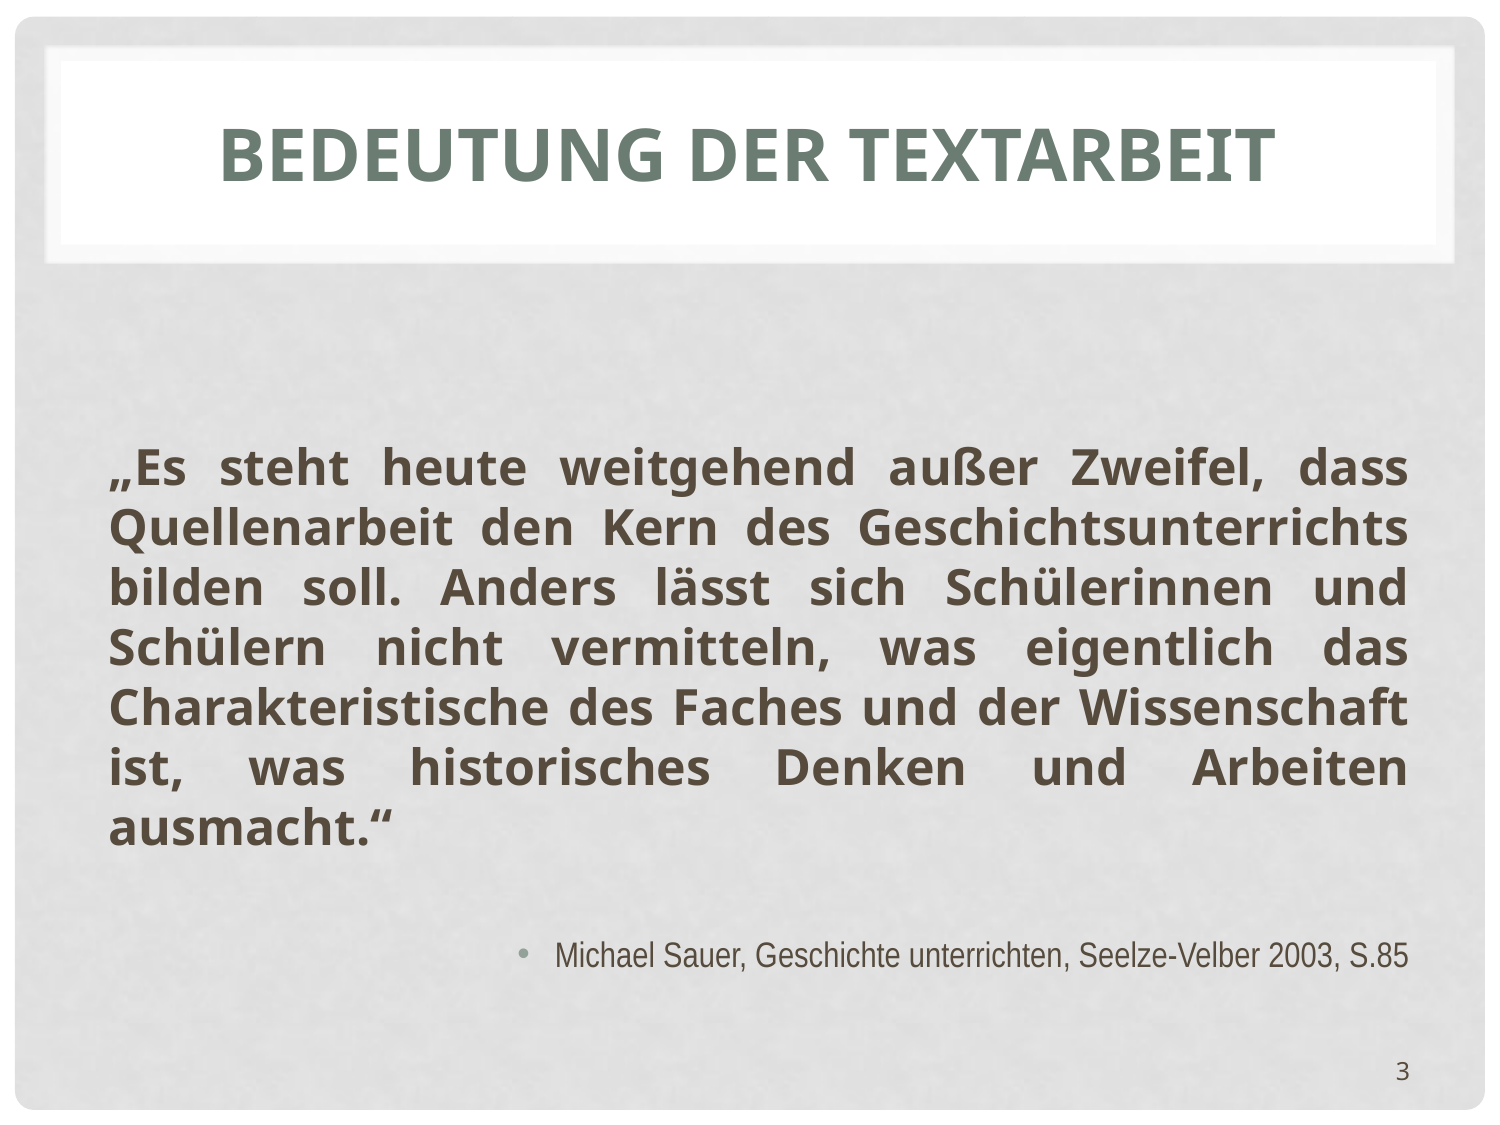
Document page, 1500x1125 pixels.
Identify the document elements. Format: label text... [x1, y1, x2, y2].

slide_number 3 [1074, 1042, 1425, 1103]
list „Es steht heute weitgehend außer Zweifel, dass Quellenarbeit den Kern des Geschichtsunterrichts bilden soll. Anders lässt sich Schülerinnen und Schülern nicht vermitteln, was eigentlich das Charakteristische des Faches und der Wissenschaft ist, was historisches Denken und Arbeiten ausmacht.“ Michael Sauer, Geschichte unterrichten, Seelze-Velber 2003, S.85 [75, 287, 1425, 1005]
title Bedeutung der Textarbeit [69, 66, 1425, 238]
